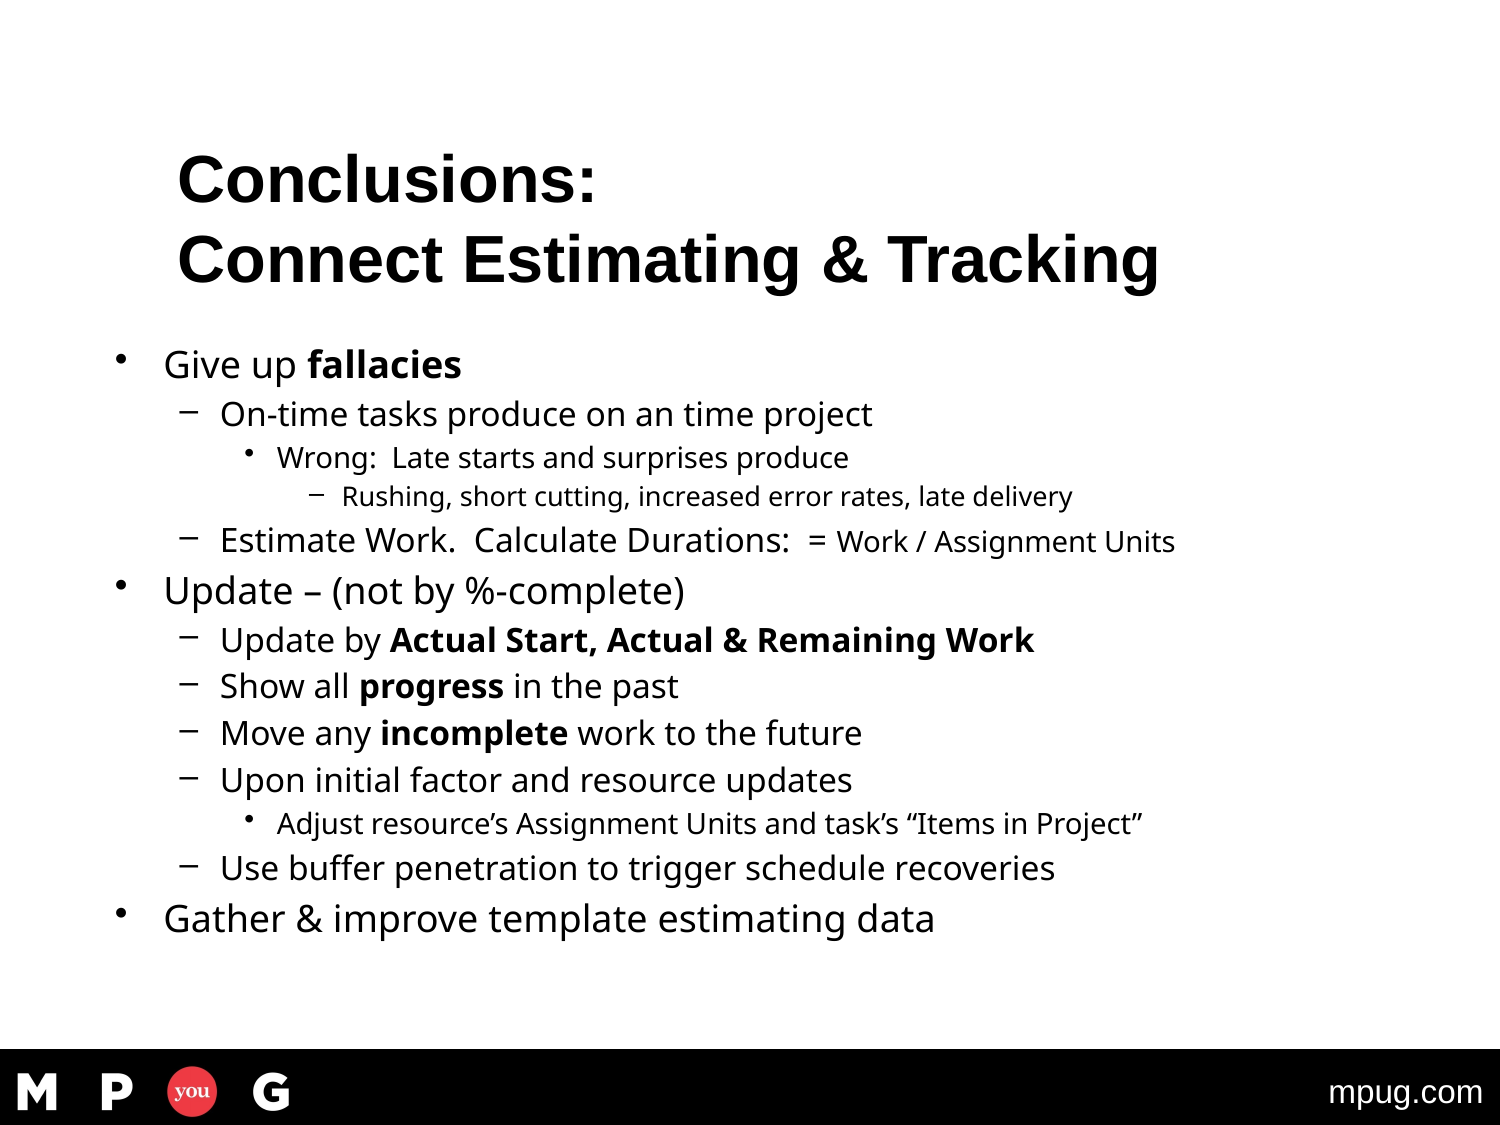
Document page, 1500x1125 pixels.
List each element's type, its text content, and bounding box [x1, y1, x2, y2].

picture [15, 1065, 291, 1119]
text_box Conclusions: Connect Estimating & Tracking [162, 128, 1425, 304]
list Give up fallacies On-time tasks produce on an time project Wrong: Late starts and surprises produce Rushing, short cutting, increased error rates, late delivery Estimate Work. Calculate Durations: = Work / Assignment Units Update – (not by %-complete) Update by Actual Start, Actual & Remaining Work Show all progress in the past Move any incomplete work to the future Upon initial factor and resource updates Adjust resource’s Assignment Units and task’s “Items in Project” Use buffer penetration to trigger schedule recoveries Gather & improve template estimating data [99, 333, 1410, 950]
